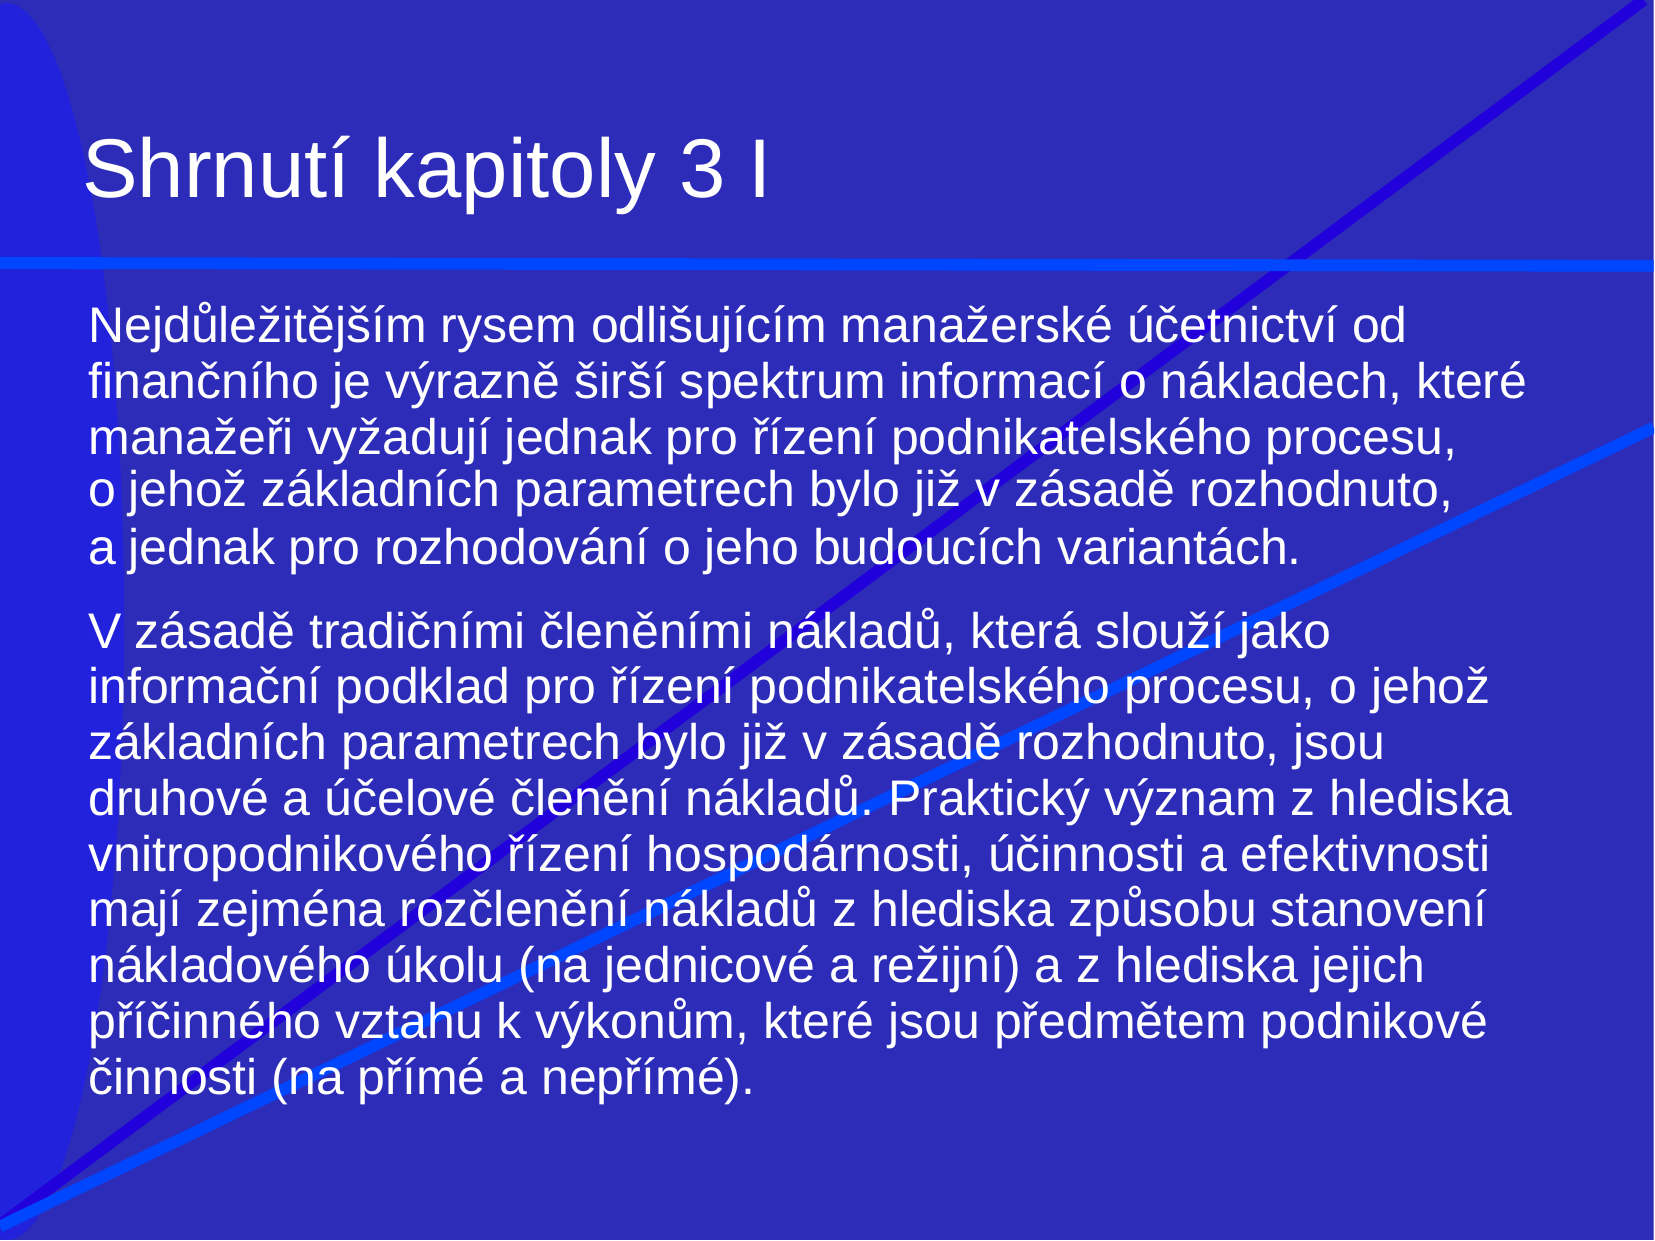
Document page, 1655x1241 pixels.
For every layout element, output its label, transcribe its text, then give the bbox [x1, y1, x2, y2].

list Nejdůležitějším rysem odlišujícím manažerské účetnictví od finančního je výrazně širší spektrum informací o nákladech, které manažeři vyžadují jednak pro řízení podnikatelského procesu, o jehož základních parametrech bylo již v zásadě rozhodnuto, a jednak pro rozhodování o jeho budoucích variantách. V zásadě tradičními členěními nákladů, která slouží jako informační podklad pro řízení podnikatelského procesu, o jehož základních parametrech bylo již v zásadě rozhodnuto, jsou druhové a účelové členění nákladů. Praktický význam z hlediska vnitropodnikového řízení hospodárnosti, účinnosti a efektivnosti mají zejména rozčlenění nákladů z hlediska způsobu stanovení nákladového úkolu (na jednicové a režijní) a z hlediska jejich příčinného vztahu k výkonům, které jsou předmětem podnikové činnosti (na přímé a nepřímé). [86, 296, 1568, 1106]
title Shrnutí kapitoly 3 I [80, 69, 1574, 321]
